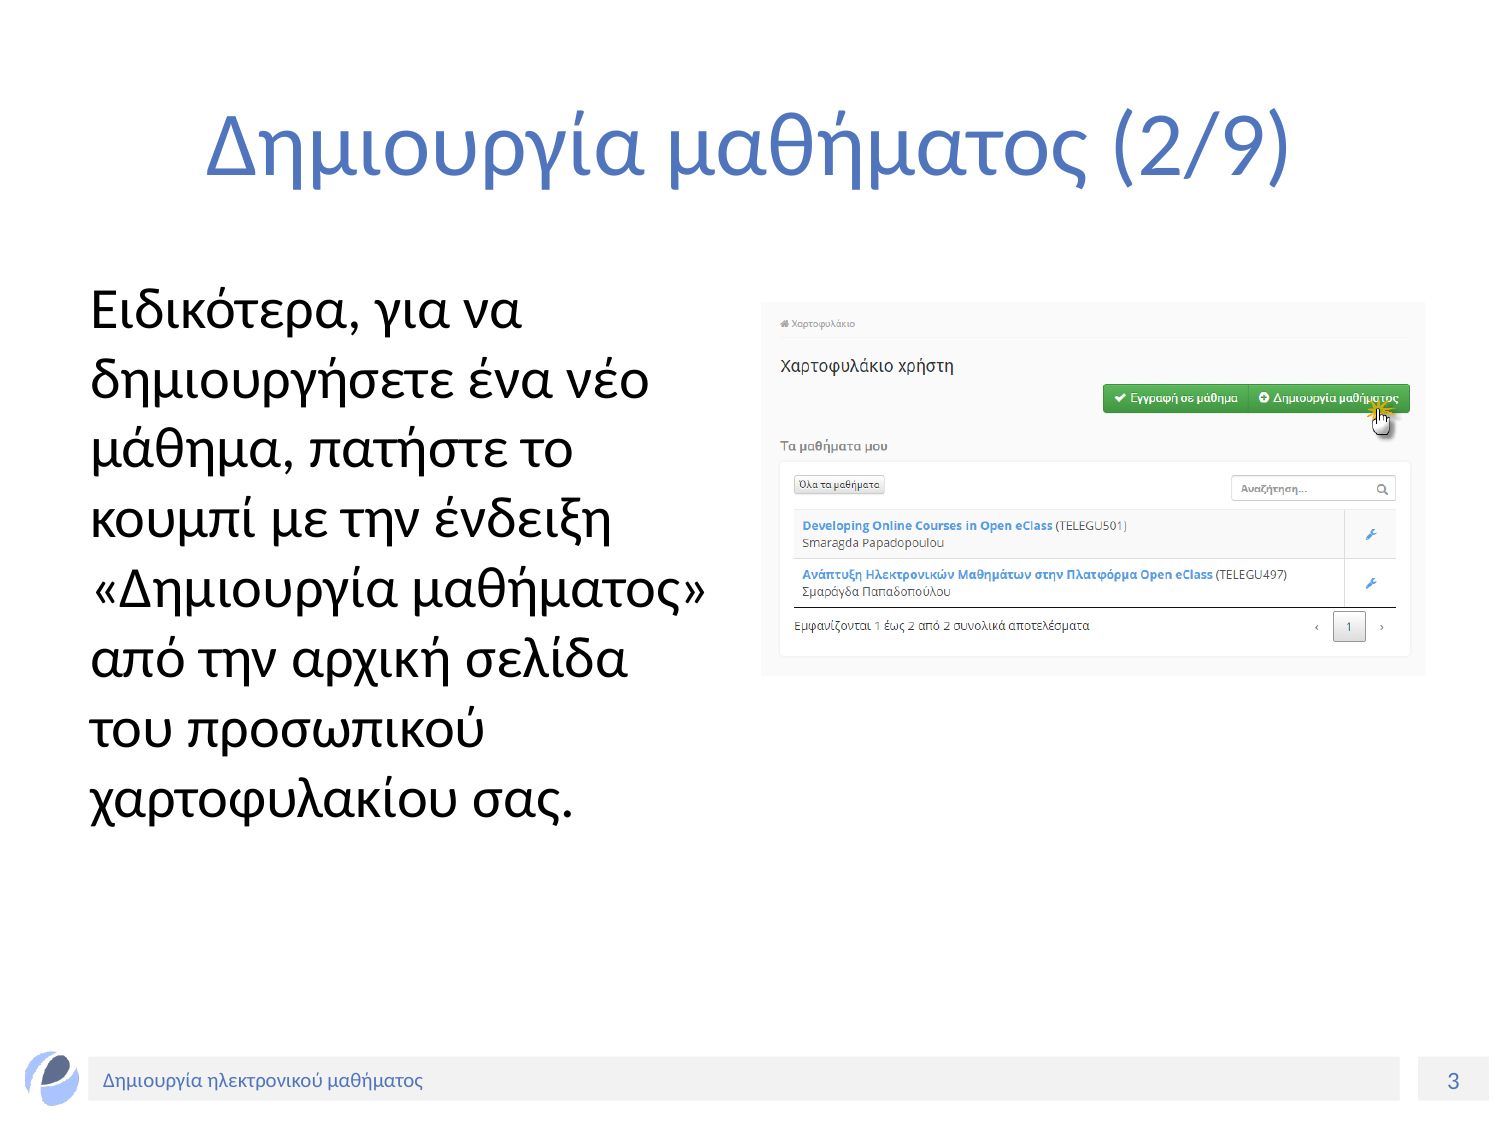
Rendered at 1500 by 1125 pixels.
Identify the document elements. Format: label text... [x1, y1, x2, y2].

title Δημιουργία μαθήματος (2/9) [75, 45, 1425, 233]
list Ειδικότερα, για να δημιουργήσετε ένα νέο μάθημα, πατήστε το κουμπί με την ένδειξη «Δημιουργία μαθήματος» από την αρχική σελίδα του προσωπικού χαρτοφυλακίου σας. [75, 262, 738, 1005]
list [761, 302, 1425, 676]
